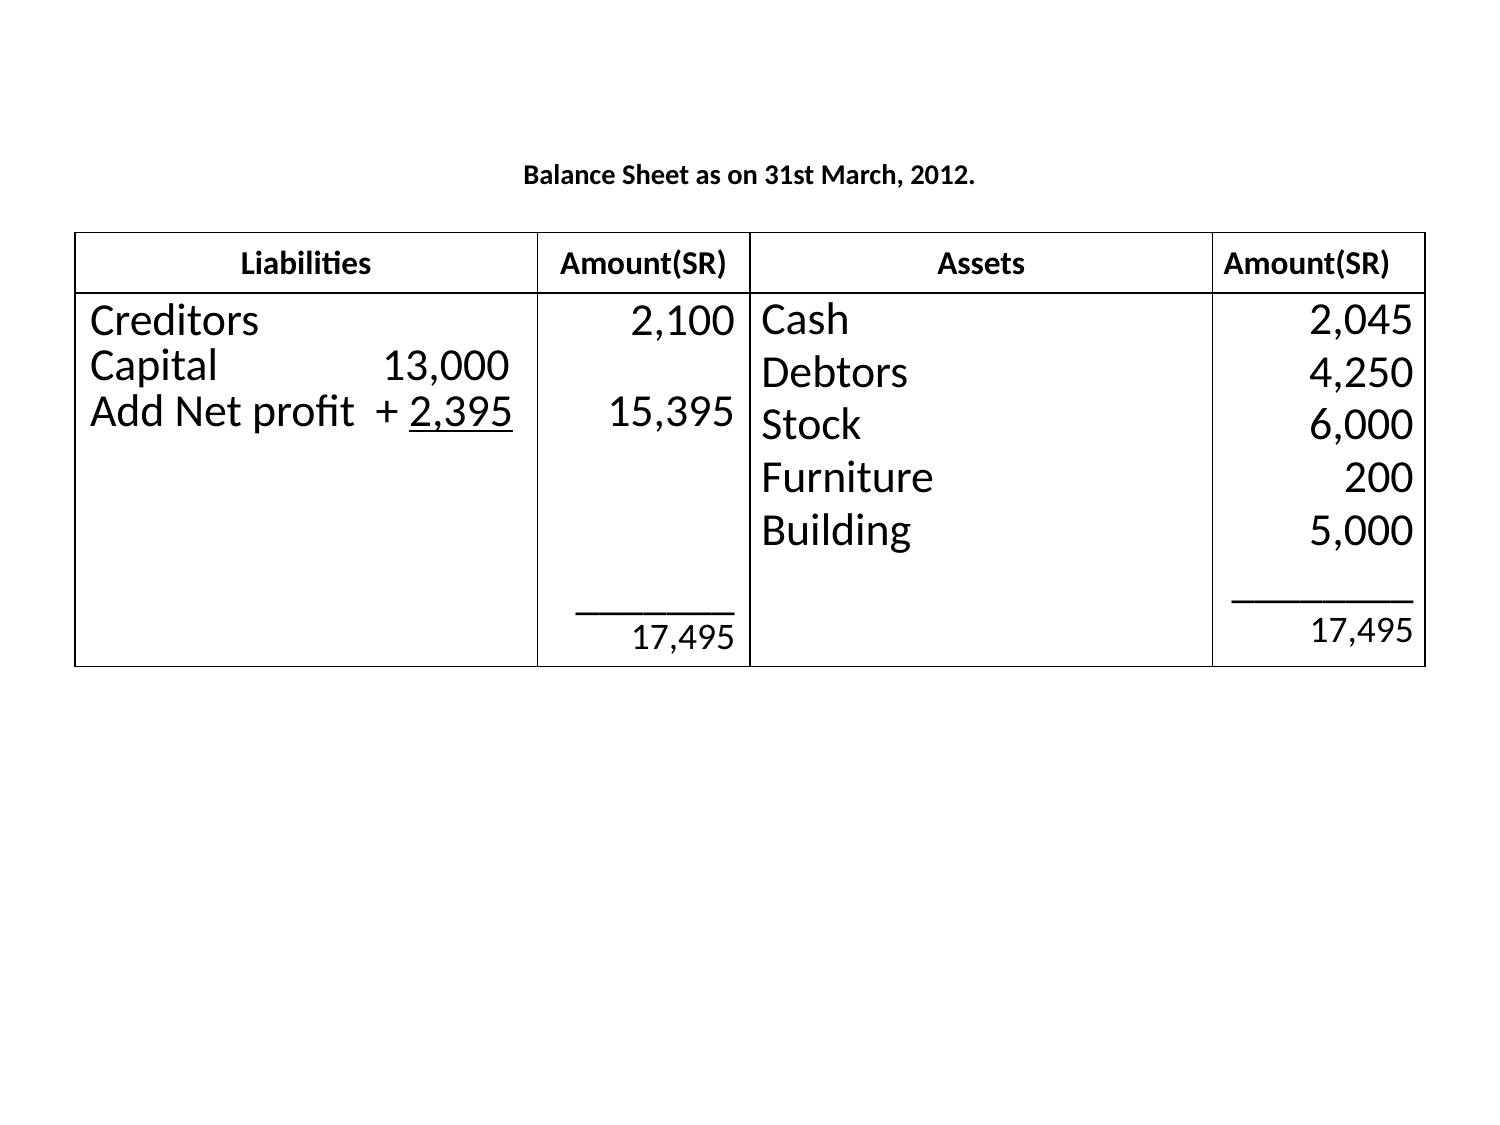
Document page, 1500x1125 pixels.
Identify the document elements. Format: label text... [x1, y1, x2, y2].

table_cell Cash Debtors Stock Furniture Building [751, 294, 1212, 666]
table_header Liabilities [76, 233, 537, 292]
table_header Amount(SR) [538, 233, 749, 292]
table_header Amount(SR) [1213, 233, 1424, 292]
table_cell Creditors Capital 13,000 Add Net profit + 2,395 [76, 294, 537, 666]
title Balance Sheet as on 31st March, 2012. [75, 45, 1425, 232]
table_cell 2,045 4,250 6,000 200 5,000 ________ 17,495 [1213, 294, 1424, 666]
table_cell 2,100 15,395 _______ 17,495 [538, 294, 749, 666]
table_header Assets [751, 233, 1212, 292]
